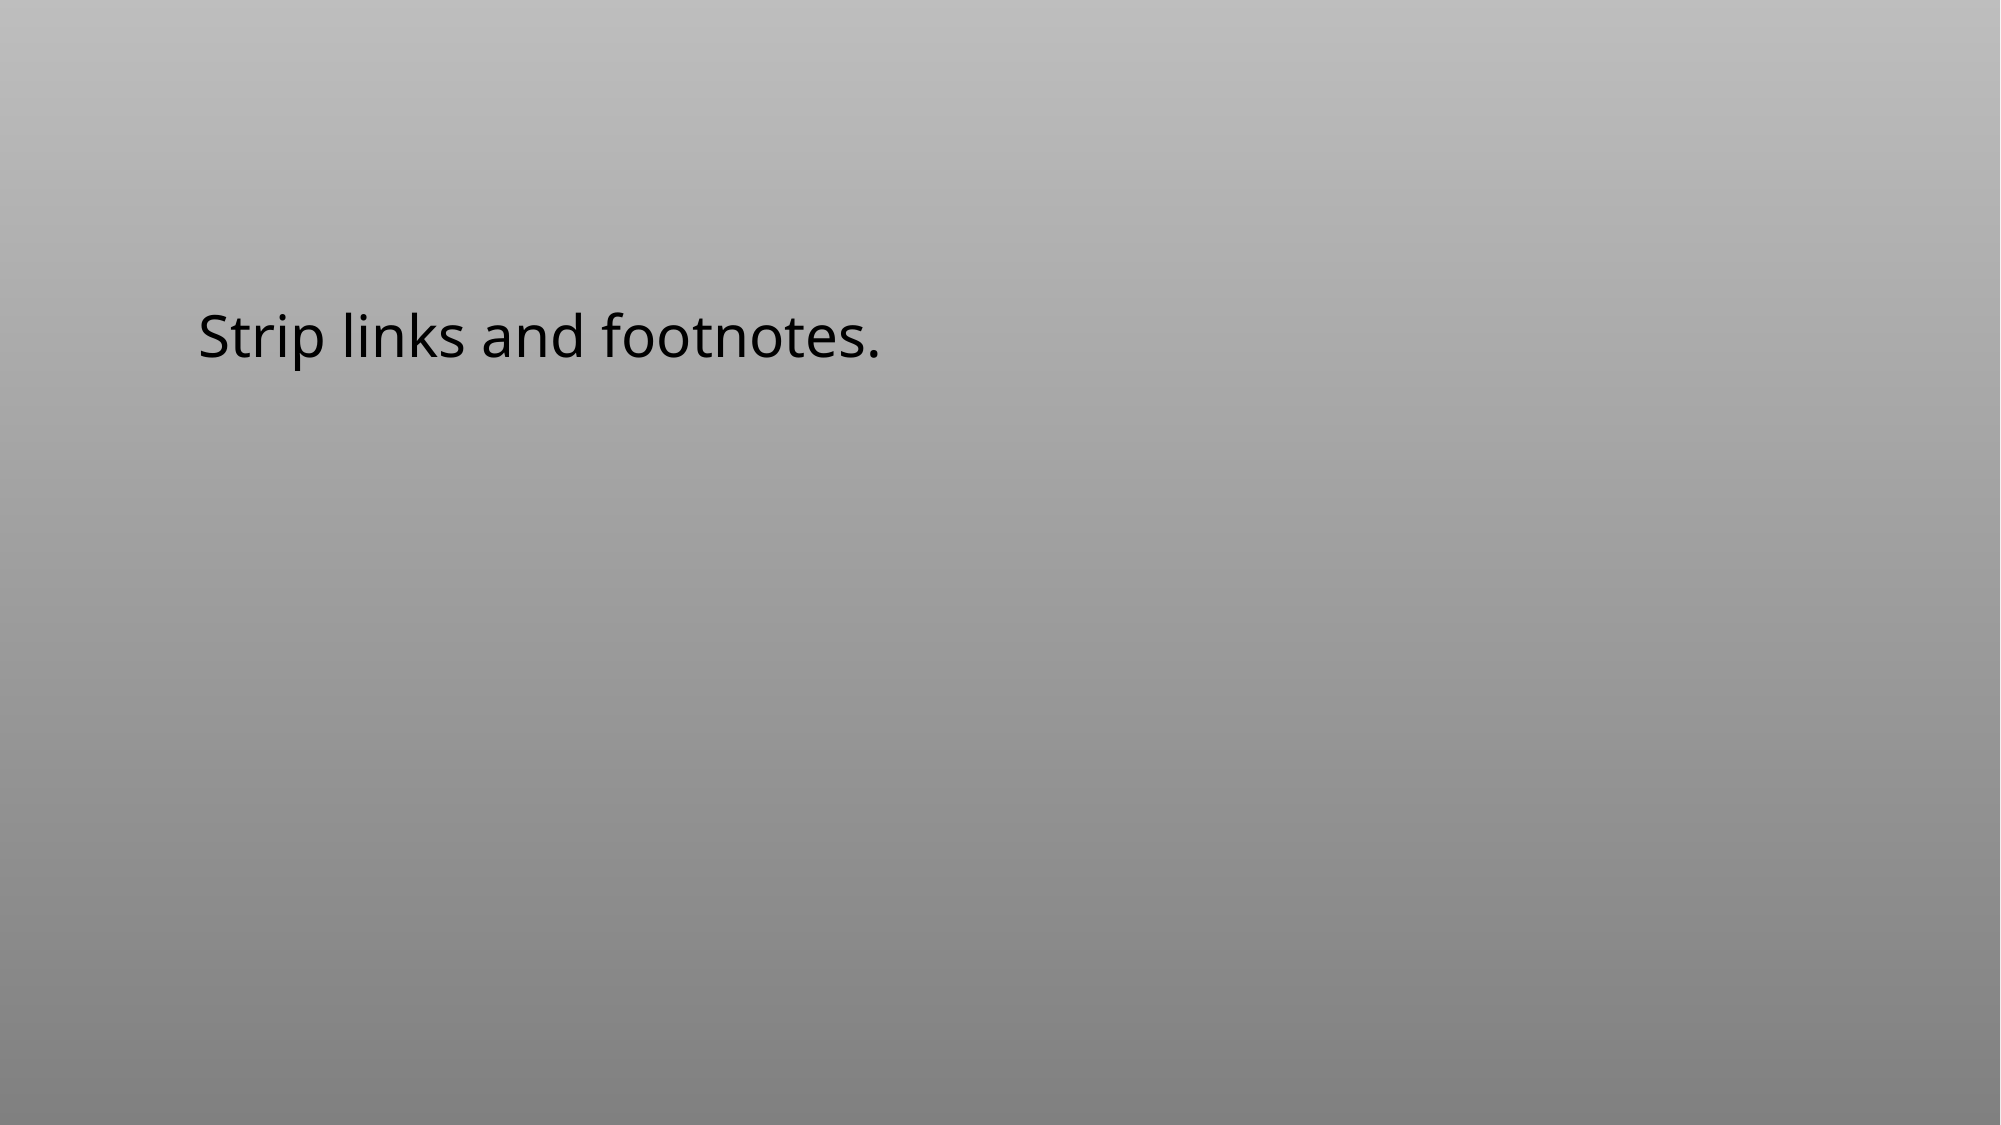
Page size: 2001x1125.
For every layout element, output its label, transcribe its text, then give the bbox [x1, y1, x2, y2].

list Strip links and footnotes. [183, 299, 1863, 1014]
picture [0, 0, 2001, 1125]
